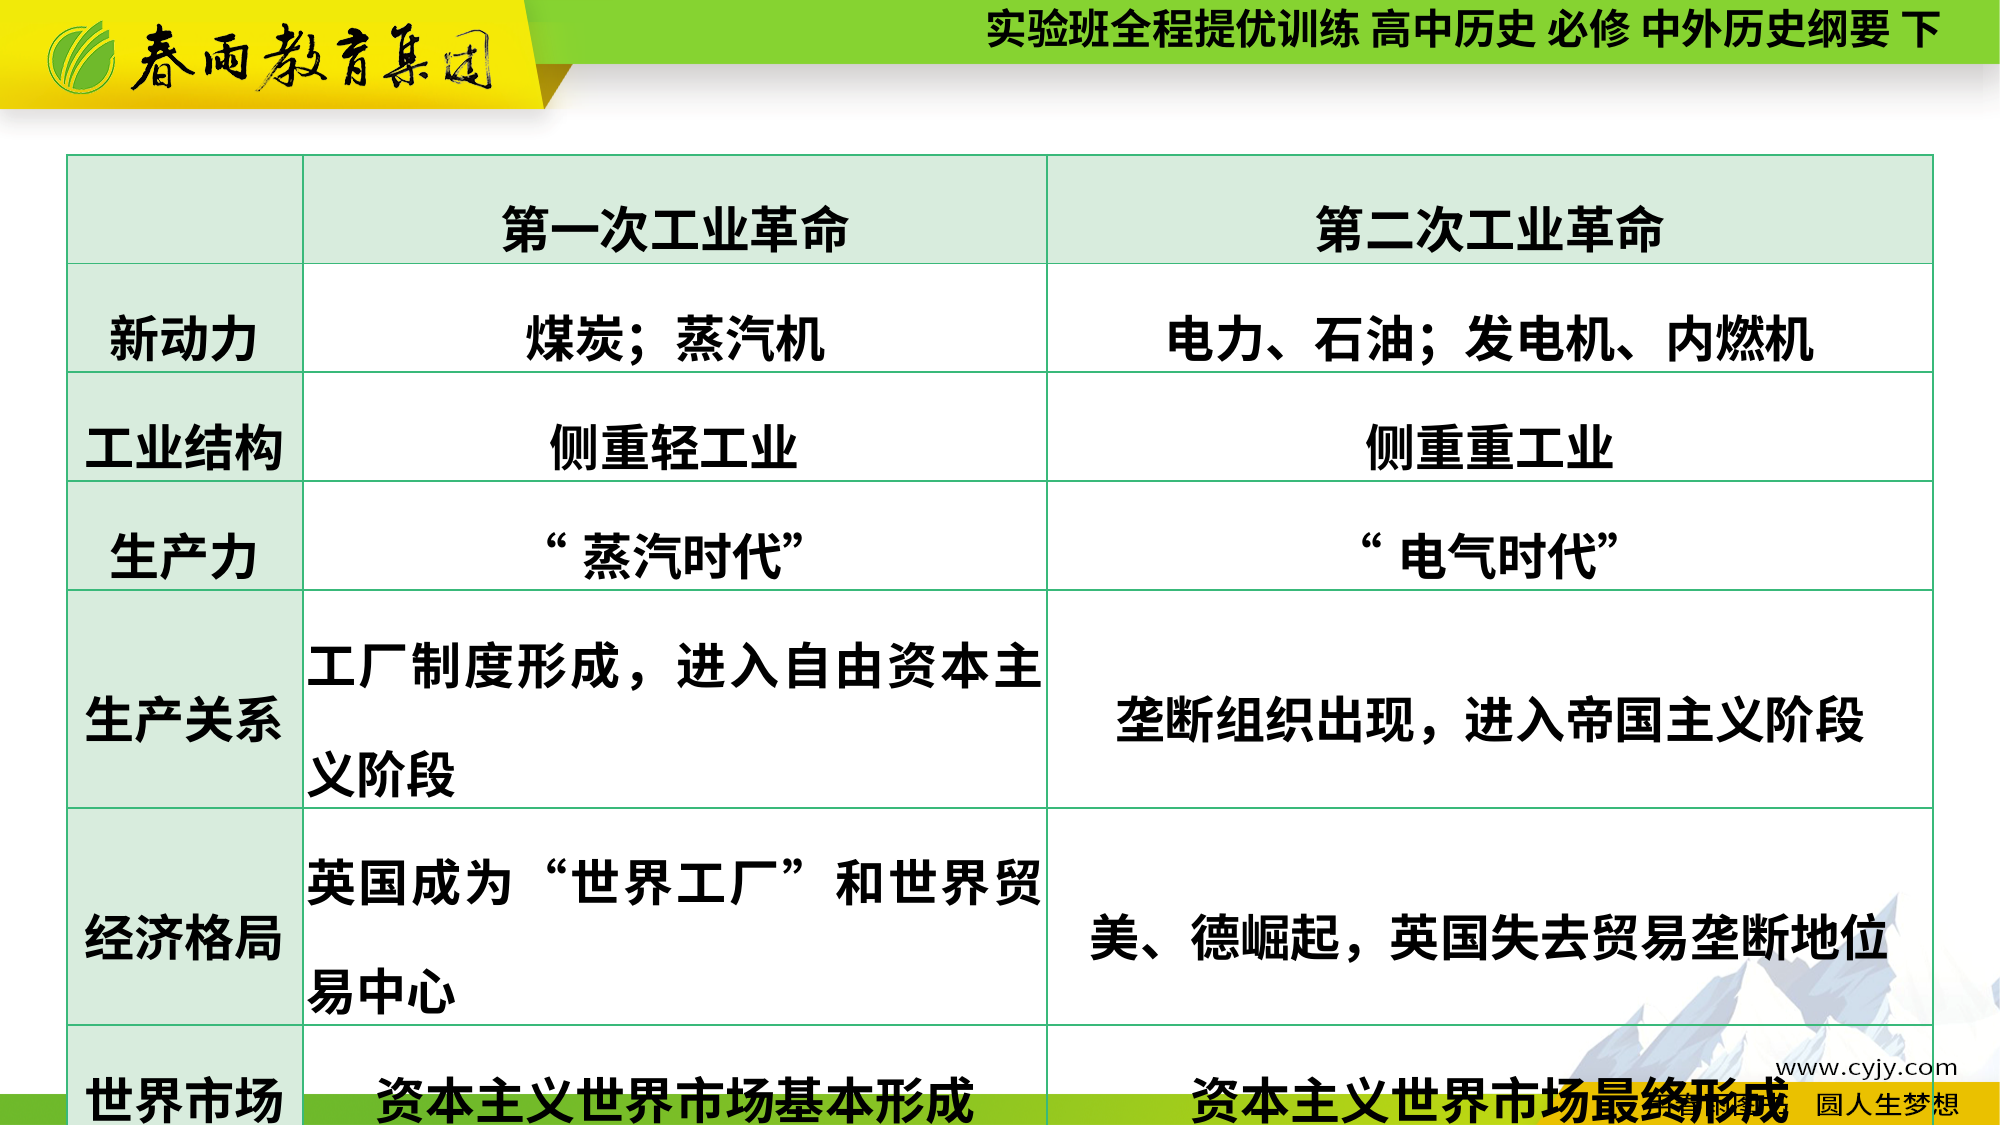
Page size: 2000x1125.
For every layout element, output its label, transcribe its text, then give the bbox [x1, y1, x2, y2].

table_cell 侧重轻工业 [304, 373, 1046, 480]
table_cell 资本主义世界市场最终形成 [1048, 1026, 1932, 1125]
table_cell 新动力 [68, 264, 302, 371]
table_header 第二次工业革命 [1048, 156, 1932, 263]
table_header 第一次工业革命 [304, 156, 1046, 263]
table_cell 工业结构 [68, 373, 302, 480]
table_cell 生产力 [68, 482, 302, 589]
table_cell 英国成为“世界工厂”和世界贸易中心 [304, 809, 1046, 1024]
table_cell 电力、石油；发电机、内燃机 [1048, 264, 1932, 371]
table_cell “蒸汽时代” [304, 482, 1046, 589]
table_cell 资本主义世界市场基本形成 [304, 1026, 1046, 1125]
table_cell 煤炭；蒸汽机 [304, 264, 1046, 371]
picture [0, 0, 2000, 1125]
table_header [68, 156, 302, 263]
table_cell 美、德崛起，英国失去贸易垄断地位 [1048, 809, 1932, 1024]
table_cell 垄断组织出现，进入帝国主义阶段 [1048, 591, 1932, 807]
table_cell 侧重重工业 [1048, 373, 1932, 480]
table_cell 工厂制度形成，进入自由资本主义阶段 [304, 591, 1046, 807]
table_cell 世界市场 [68, 1026, 302, 1125]
table_cell “电气时代” [1048, 482, 1932, 589]
table_cell 经济格局 [68, 809, 302, 1024]
table_cell 生产关系 [68, 591, 302, 807]
